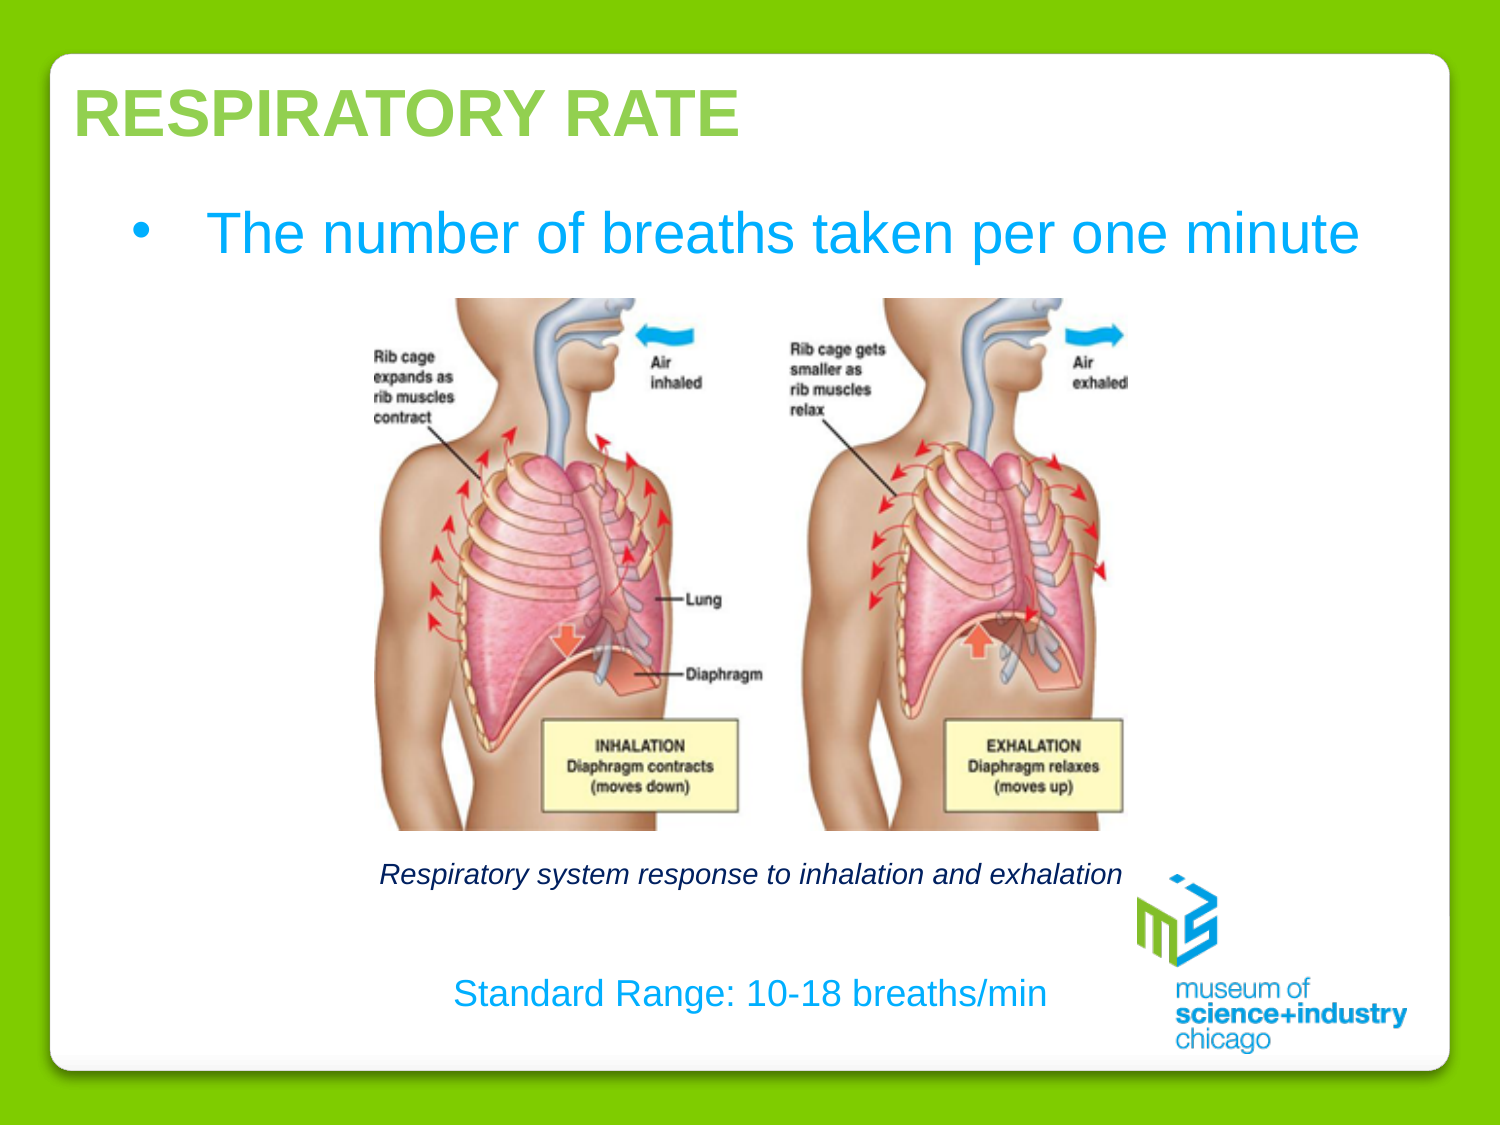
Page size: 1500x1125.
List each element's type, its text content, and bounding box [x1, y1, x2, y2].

picture [373, 298, 1128, 831]
picture [1137, 874, 1407, 1054]
text_box Standard Range: 10-18 breaths/min [438, 961, 1063, 1022]
text_box RESPIRATORY RATE [58, 62, 757, 158]
text_box Respiratory system response to inhalation and exhalation [364, 847, 1183, 898]
text_box The number of breaths taken per one minute [116, 187, 1479, 273]
